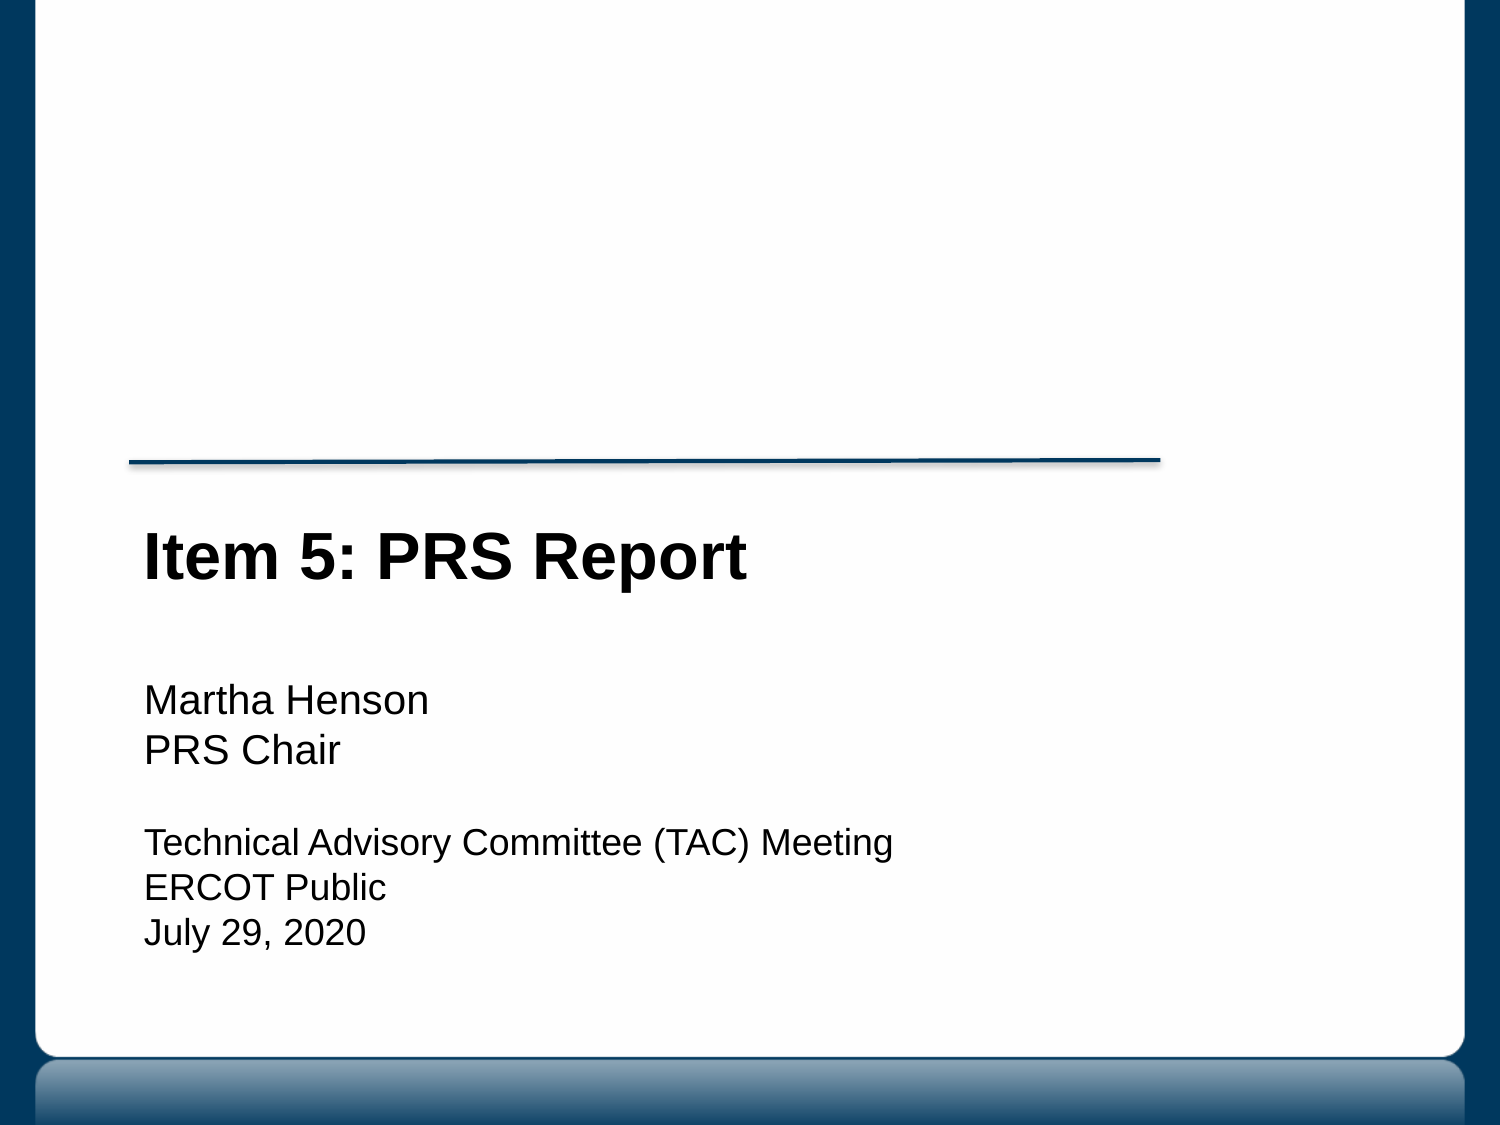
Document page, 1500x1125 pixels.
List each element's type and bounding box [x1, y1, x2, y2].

text_box [128, 459, 1367, 931]
picture [35, 0, 1465, 1125]
